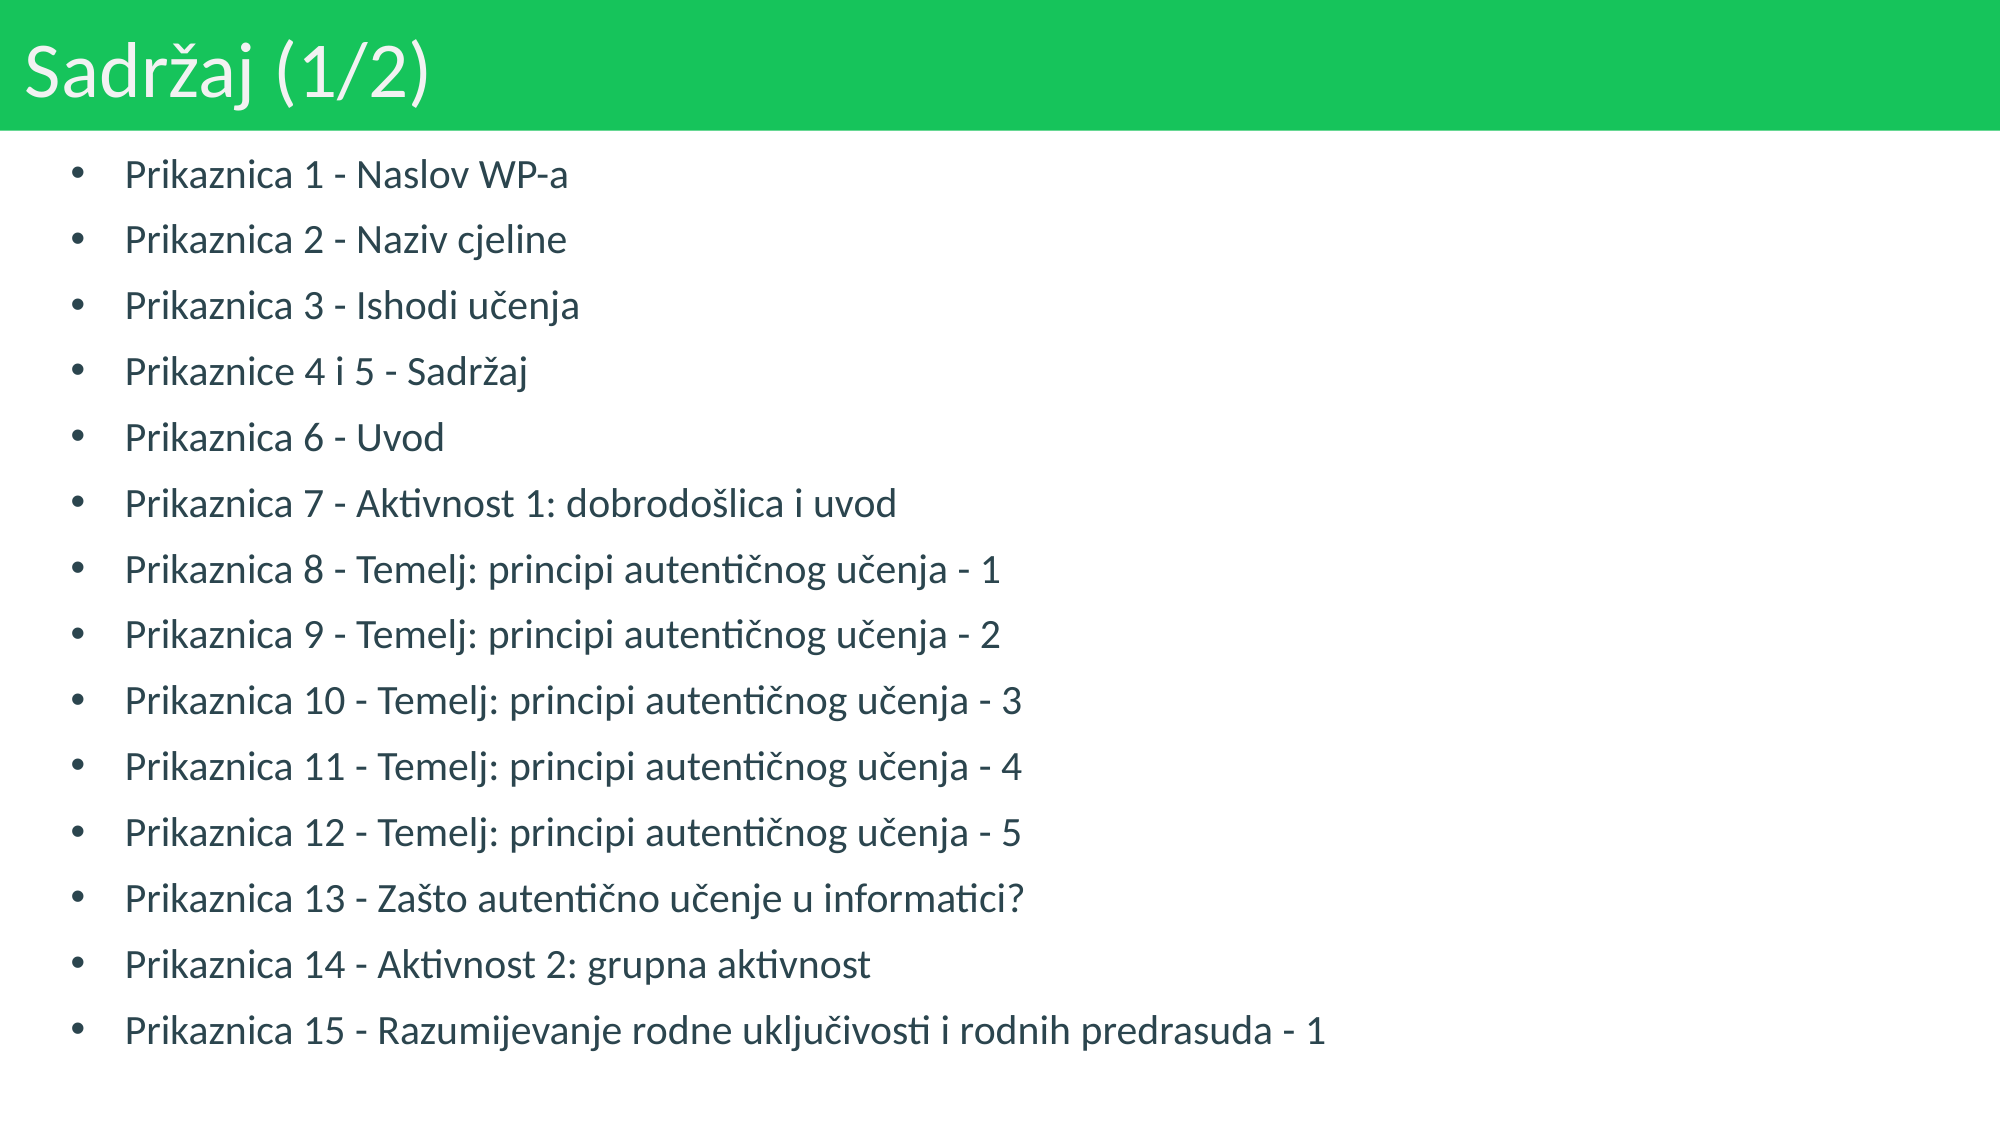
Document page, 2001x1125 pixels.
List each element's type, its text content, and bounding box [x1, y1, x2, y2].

list Prikaznica 1 - Naslov WP-a Prikaznica 2 - Naziv cjeline Prikaznica 3 - Ishodi učenja Prikaznice 4 i 5 - Sadržaj Prikaznica 6 - Uvod Prikaznica 7 - Aktivnost 1: dobrodošlica i uvod Prikaznica 8 - Temelj: principi autentičnog učenja - 1 Prikaznica 9 - Temelj: principi autentičnog učenja - 2 Prikaznica 10 - Temelj: principi autentičnog učenja - 3 Prikaznica 11 - Temelj: principi autentičnog učenja - 4 Prikaznica 12 - Temelj: principi autentičnog učenja - 5 Prikaznica 13 - Zašto autentično učenje u informatici? Prikaznica 14 - Aktivnost 2: grupna aktivnost Prikaznica 15 - Razumijevanje rodne uključivosti i rodnih predrasuda - 1 [16, 144, 1976, 1108]
title Sadržaj (1/2) [16, 13, 1976, 131]
